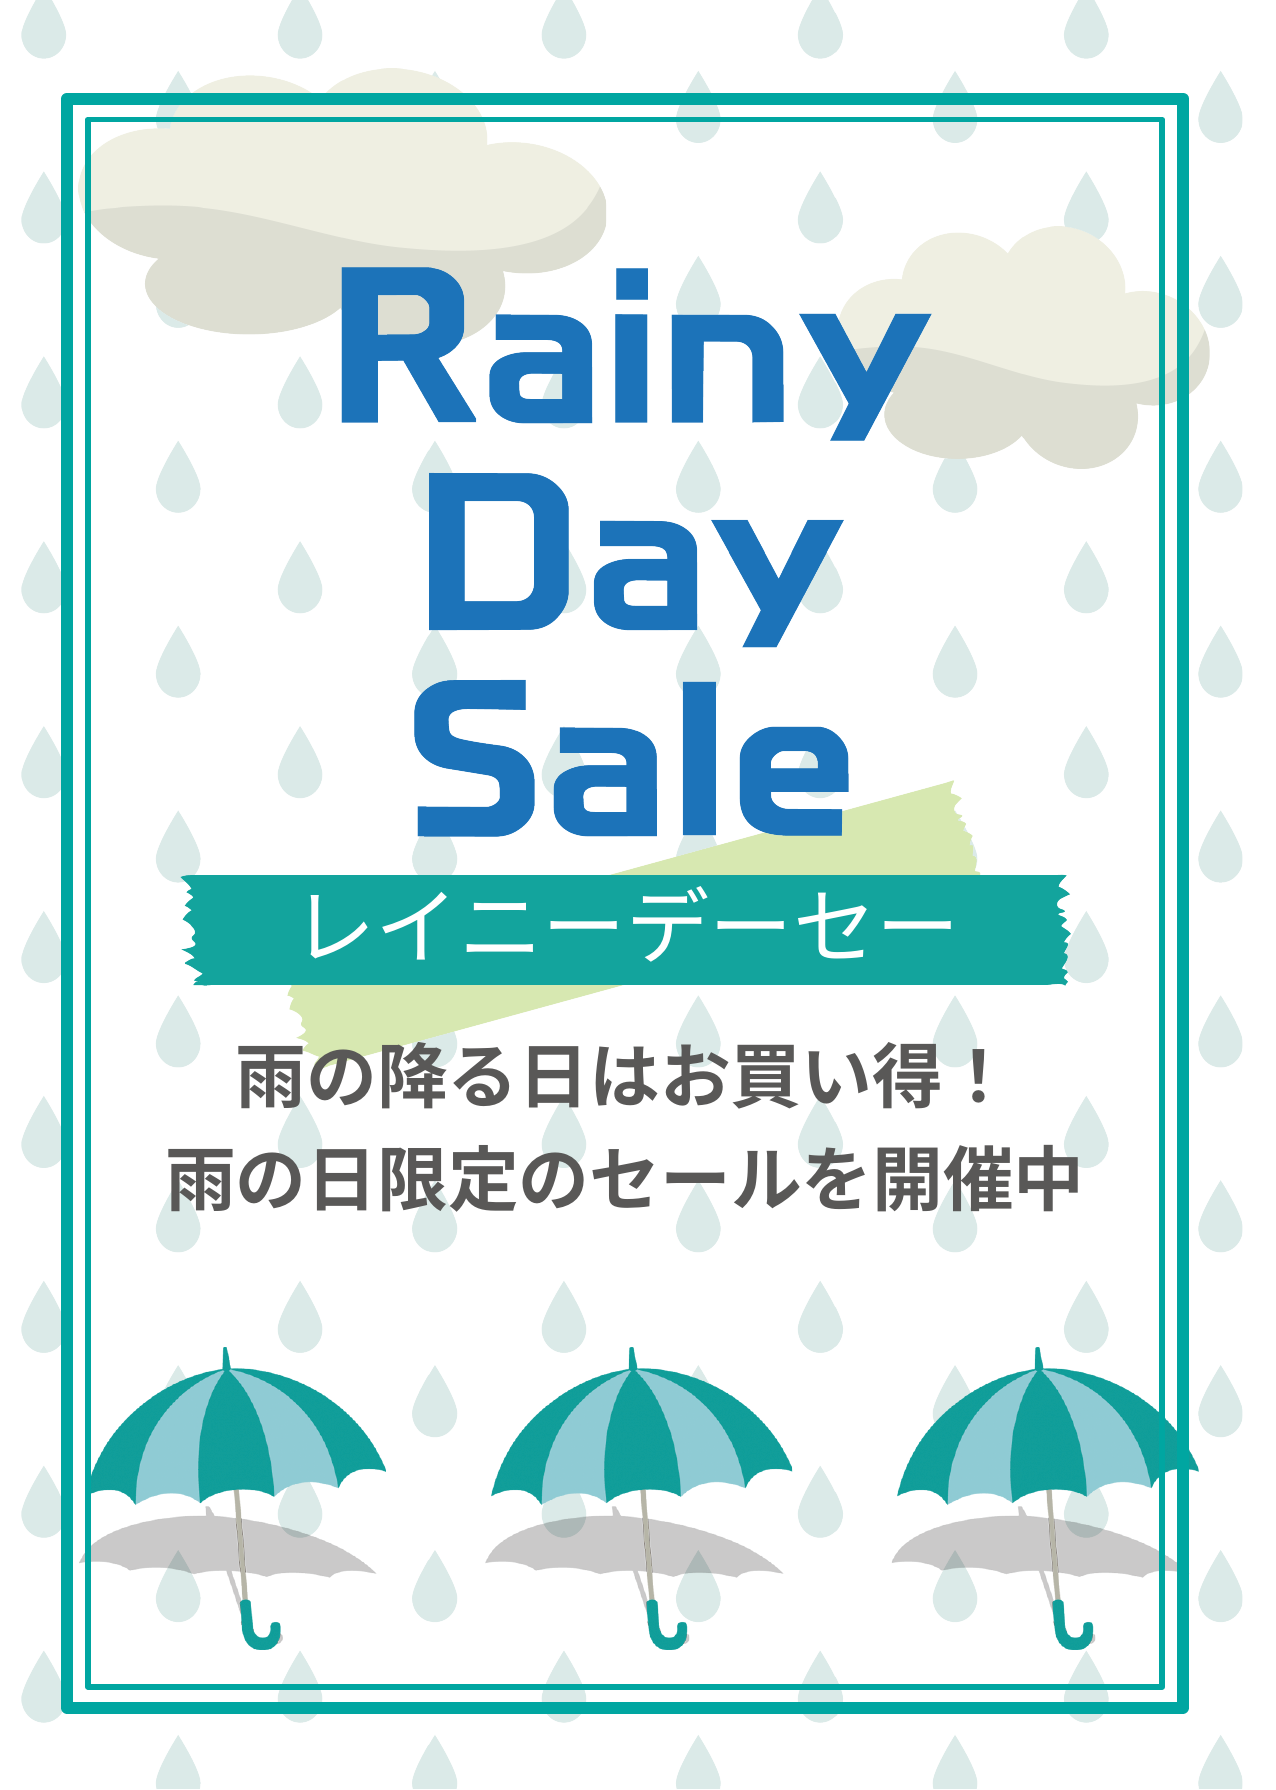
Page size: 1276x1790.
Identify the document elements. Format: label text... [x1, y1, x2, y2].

text_box 雨の降る日はお買い得！ 雨の日限定のセールを開催中 [163, 1011, 1088, 1220]
picture [21, 0, 1243, 1789]
